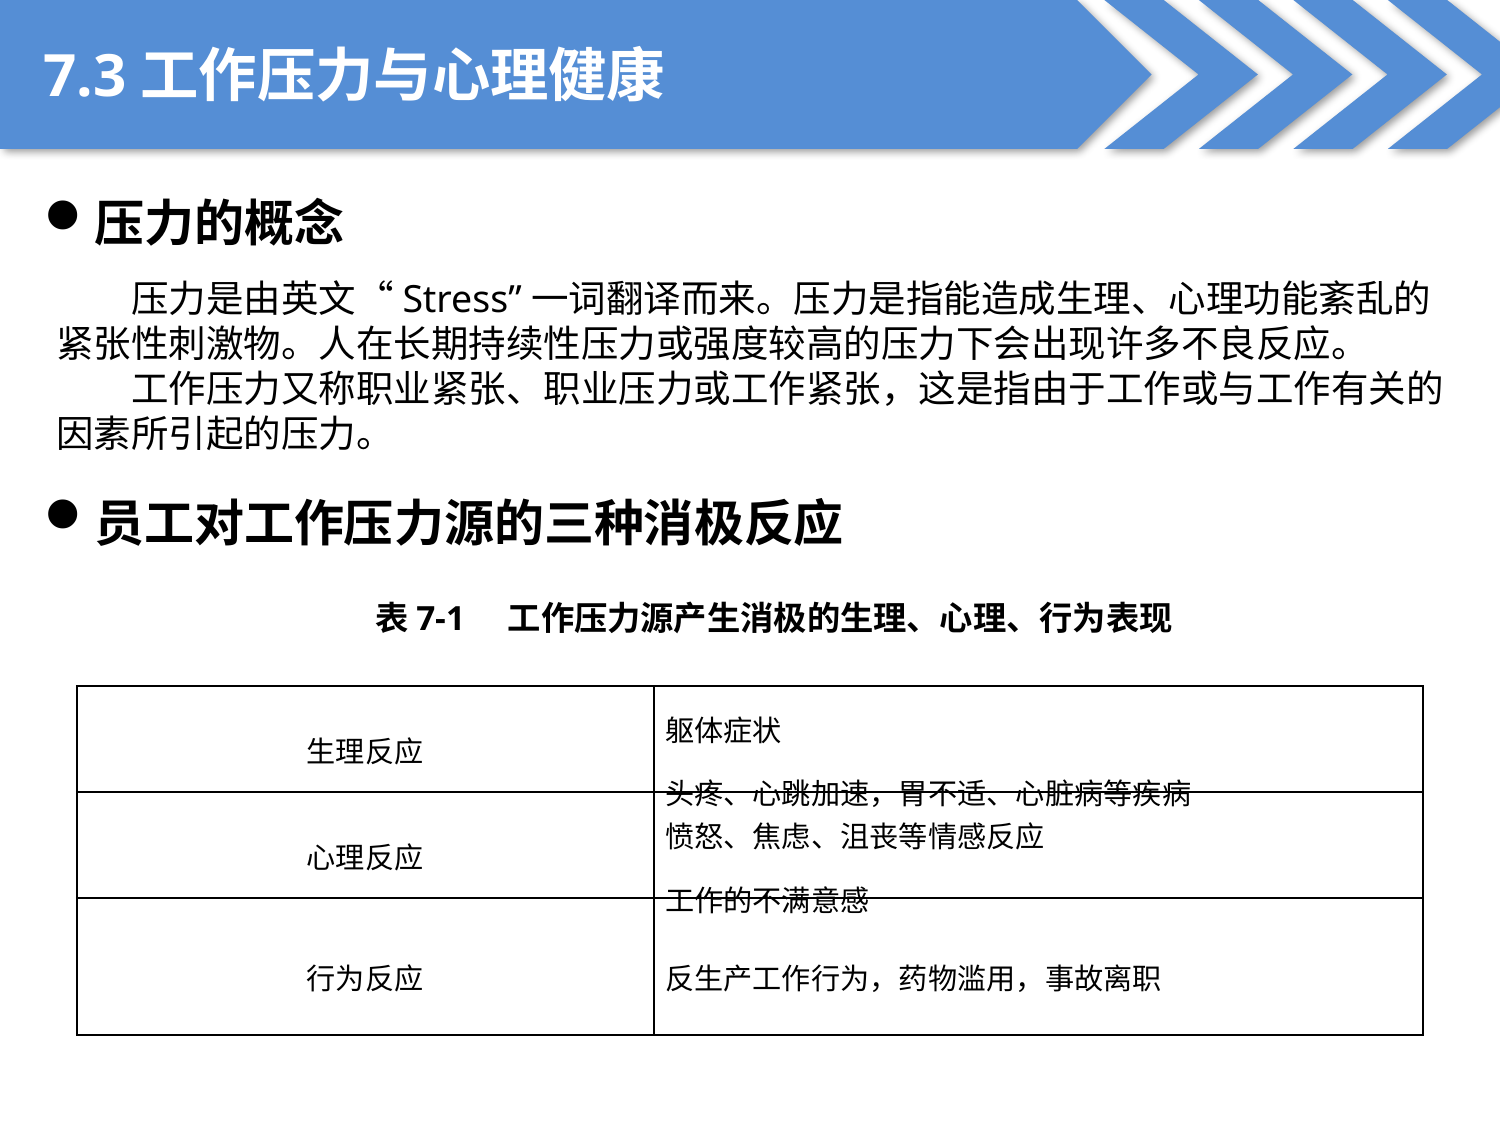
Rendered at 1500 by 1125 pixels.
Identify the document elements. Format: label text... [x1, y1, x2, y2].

table_header 躯体症状 头疼、心跳加速，胃不适、心脏病等疾病 [655, 687, 1422, 791]
table_cell 行为反应 [78, 899, 653, 1034]
text_box 压力是由英文“Stress”一词翻译而来。压力是指能造成生理、心理功能紊乱的紧张性刺激物。人在长期持续性压力或强度较高的压力下会出现许多不良反应。 工作压力又称职业紧张、职业压力或工作紧张，这是指由于工作或与工作有关的因素所引起的压力。 [41, 267, 1459, 462]
text_box 员工对工作压力源的三种消极反应 [29, 483, 904, 559]
table_cell 反生产工作行为，药物滥用，事故离职 [655, 899, 1422, 1034]
text_box 表7-1 工作压力源产生消极的生理、心理、行为表现 [360, 589, 1279, 645]
text_box 压力的概念 [29, 184, 585, 260]
text_box 7.3工作压力与心理健康 [29, 30, 680, 116]
table_cell 心理反应 [78, 793, 653, 897]
table_header 生理反应 [78, 687, 653, 791]
table_cell 愤怒、焦虑、沮丧等情感反应 工作的不满意感 [655, 793, 1422, 897]
